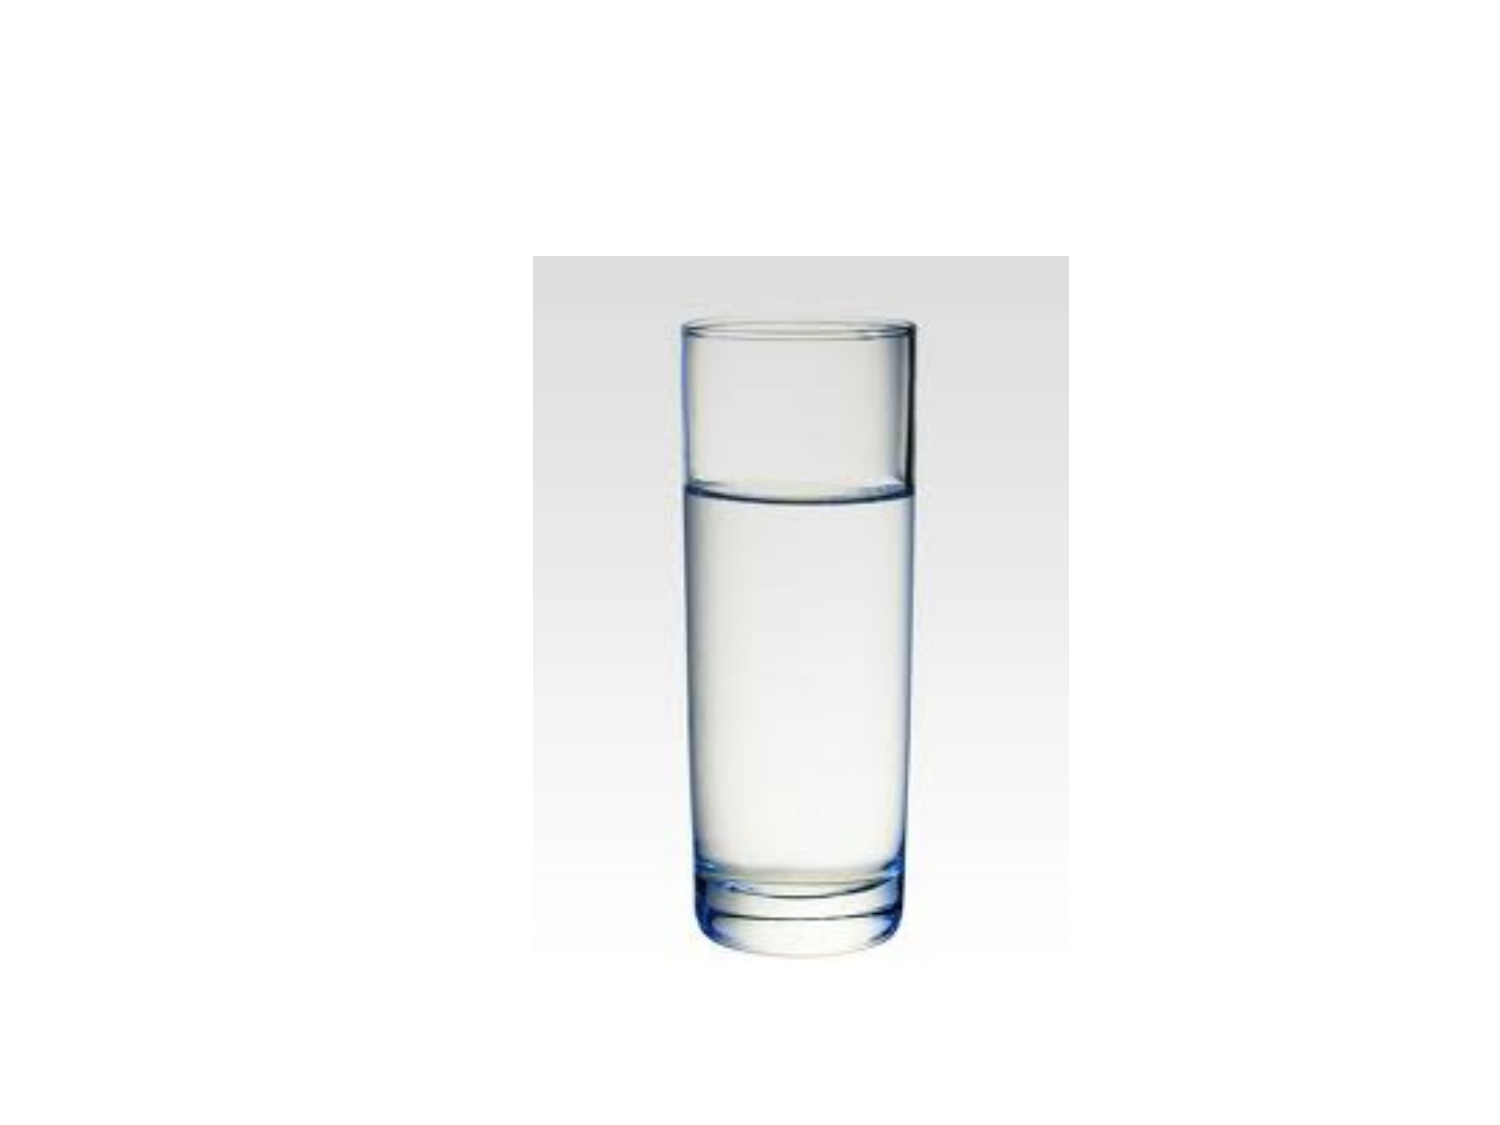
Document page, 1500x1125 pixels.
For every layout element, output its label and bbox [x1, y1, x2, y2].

picture [533, 256, 1069, 972]
